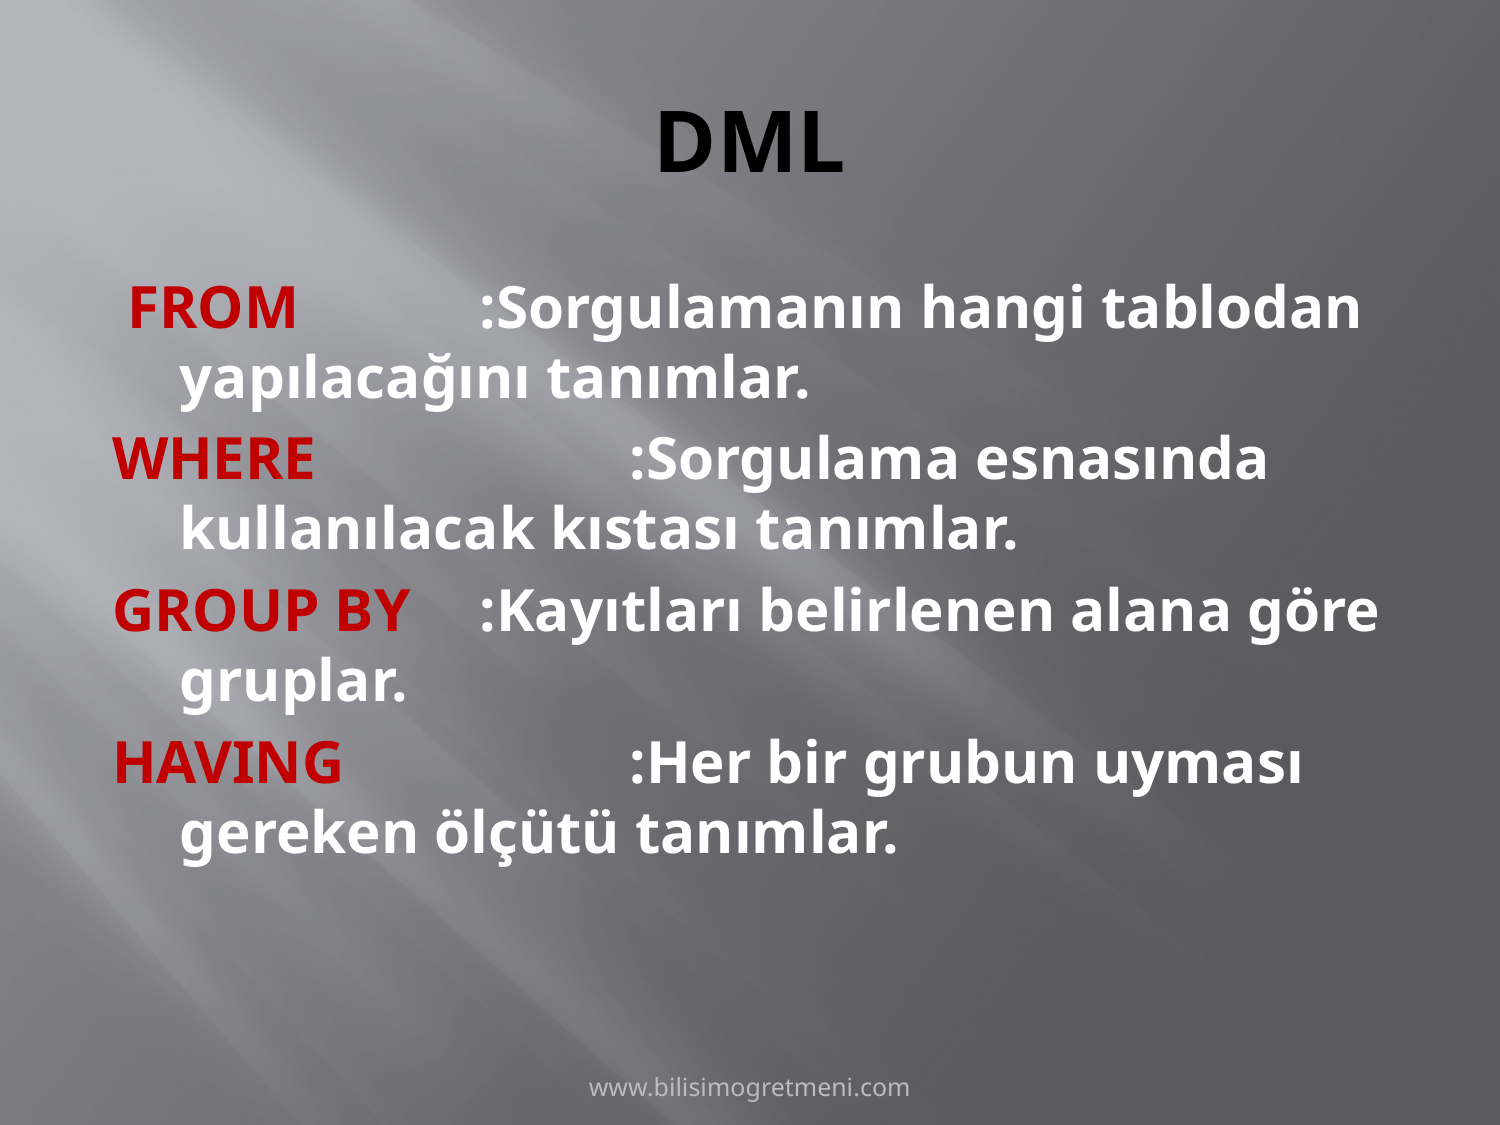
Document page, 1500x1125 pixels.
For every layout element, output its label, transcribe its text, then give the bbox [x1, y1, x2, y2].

list FROM :Sorgulamanın hangi tablodan yapılacağını tanımlar. WHERE :Sorgulama esnasında kullanılacak kıstası tanımlar. GROUP BY :Kayıtları belirlenen alana göre gruplar. HAVING :Her bir grubun uyması gereken ölçütü tanımlar. [75, 262, 1425, 1035]
footer www.bilisimogretmeni.com [512, 1052, 988, 1113]
title DML [75, 45, 1425, 233]
